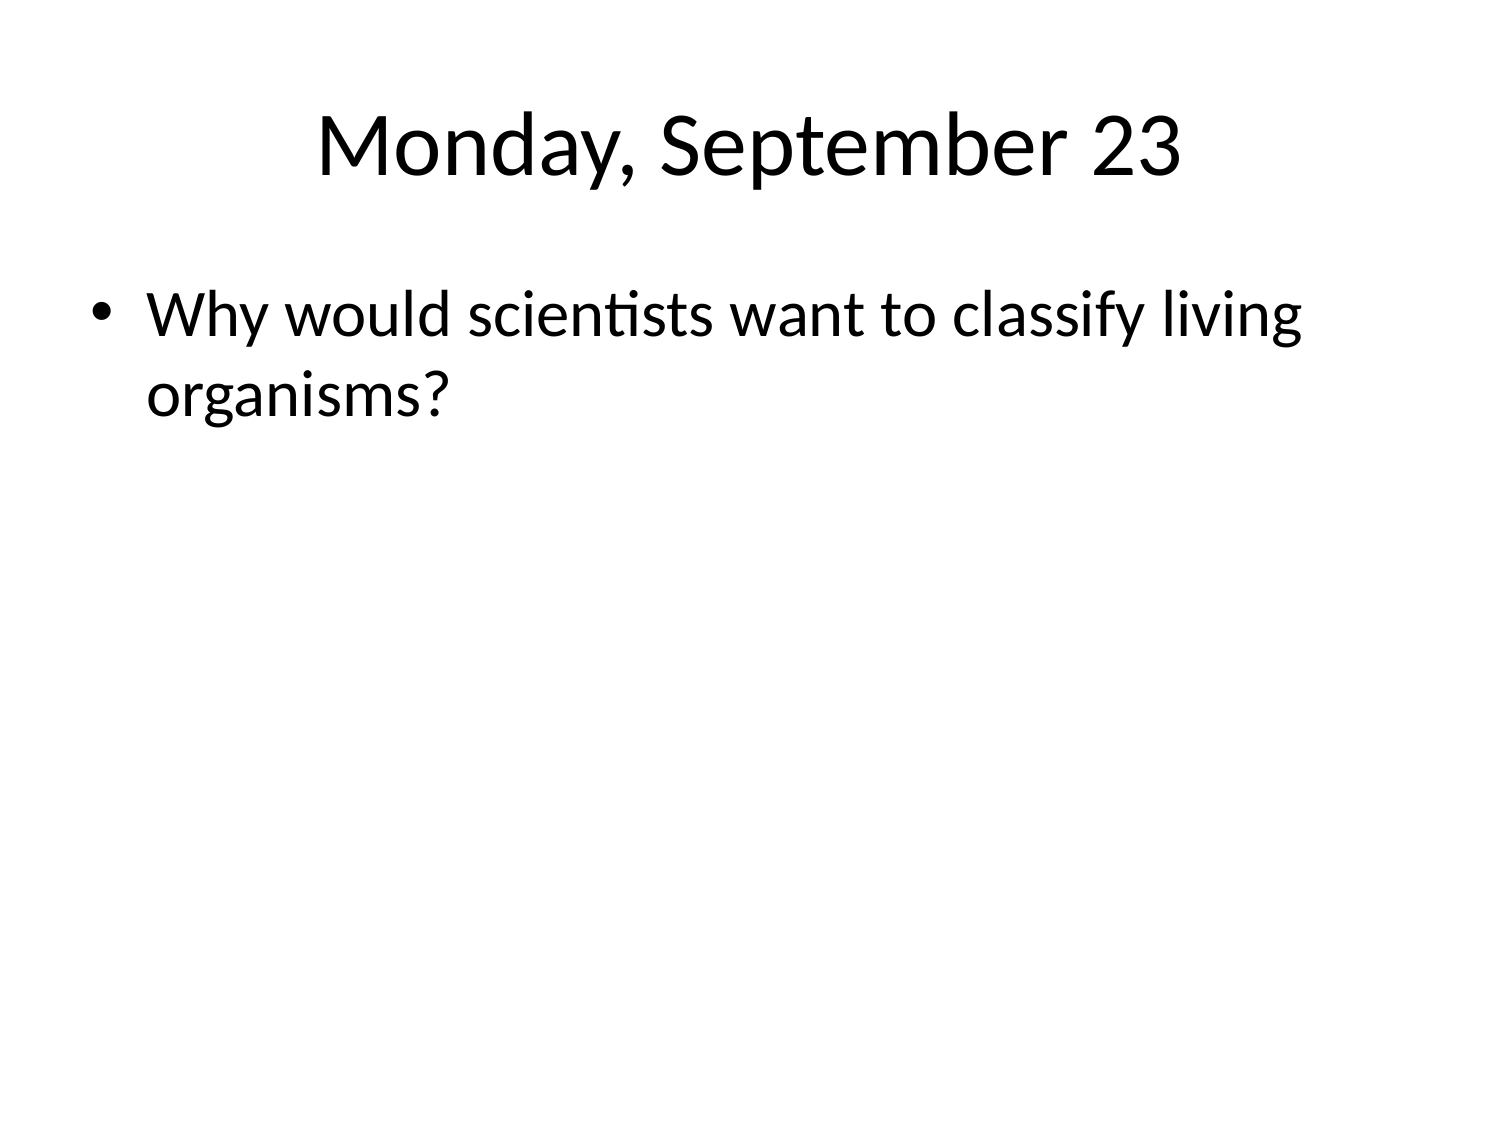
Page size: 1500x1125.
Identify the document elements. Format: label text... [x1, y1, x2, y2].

title Monday, September 23 [75, 45, 1425, 233]
list Why would scientists want to classify living organisms? [75, 262, 1425, 1005]
